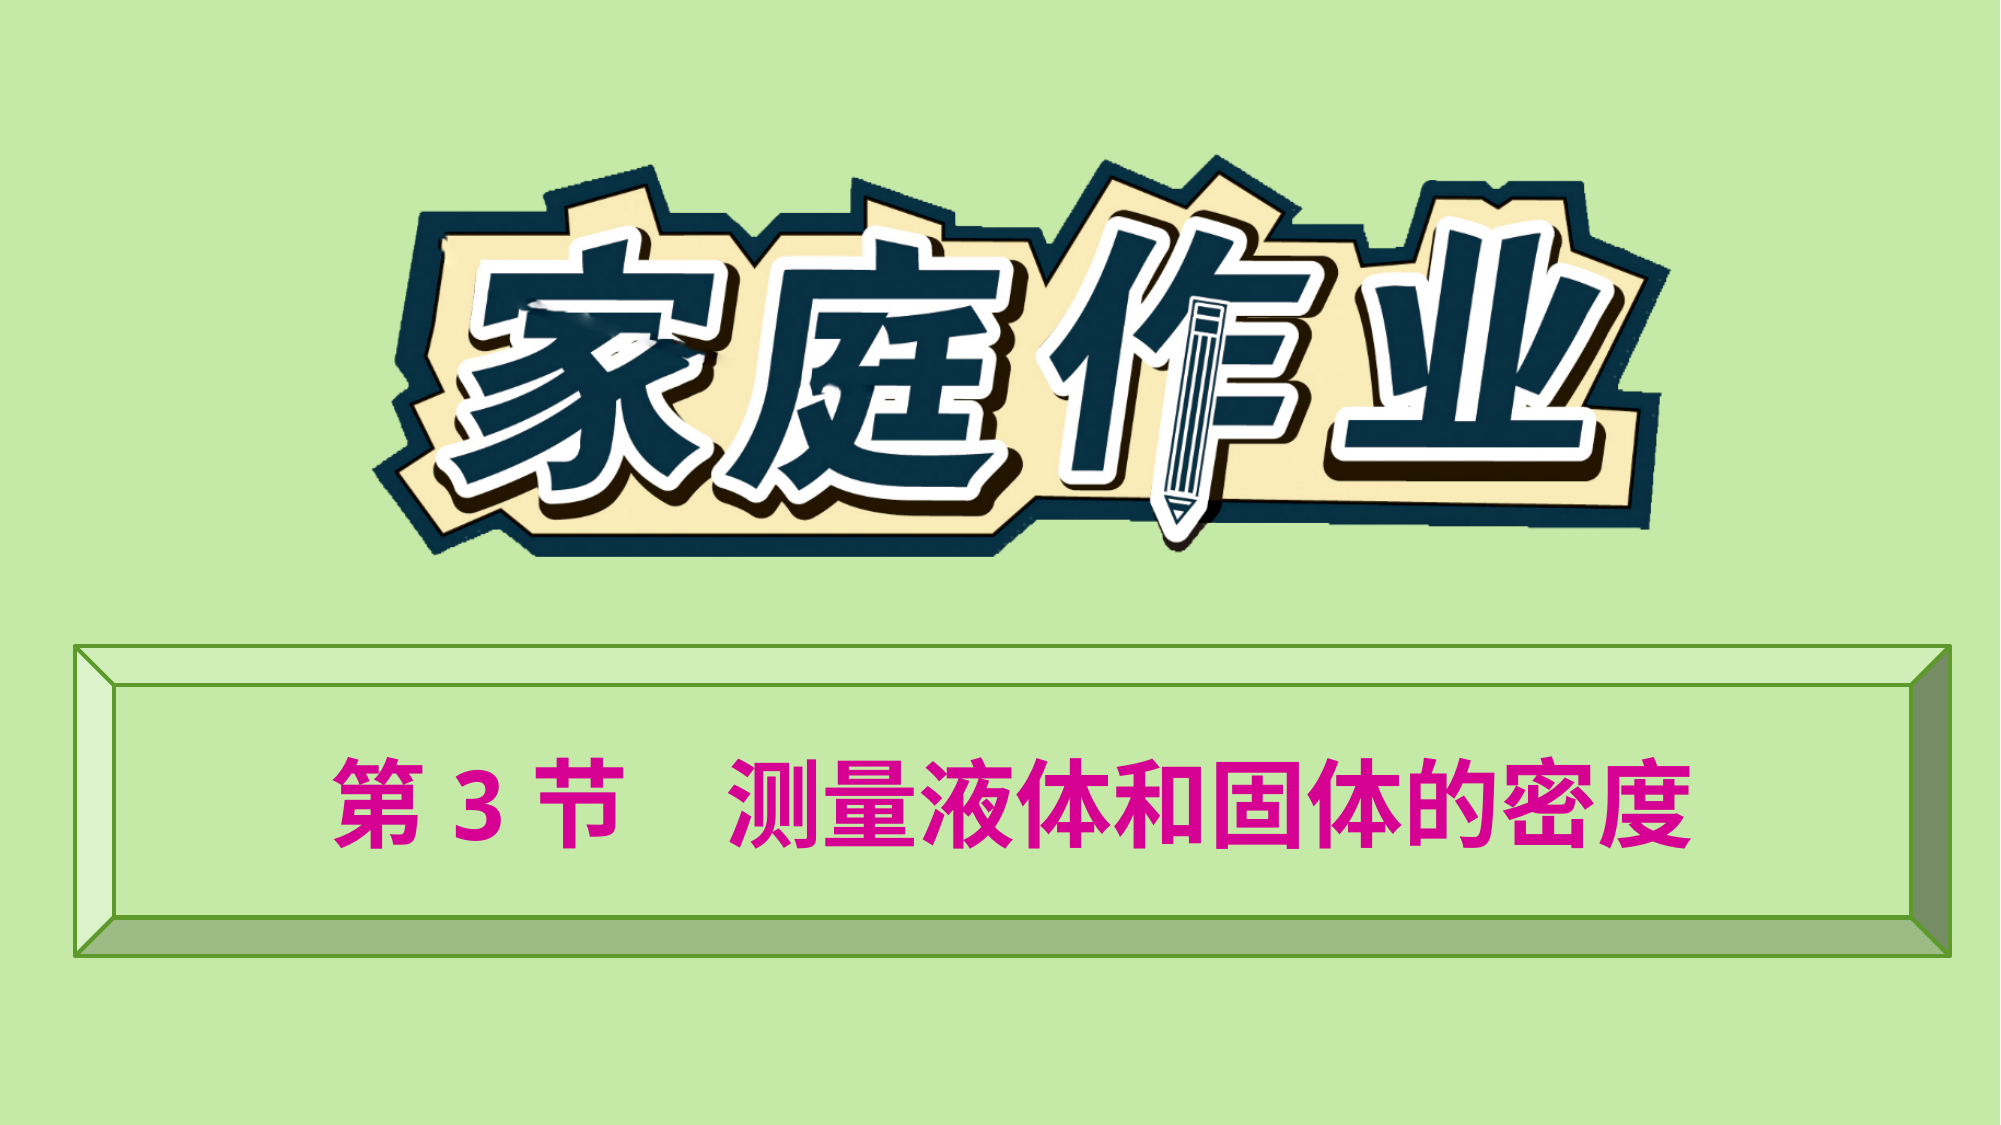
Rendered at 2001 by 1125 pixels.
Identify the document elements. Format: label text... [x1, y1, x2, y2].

text_box 第3节 测量液体和固体的密度 [73, 644, 1952, 958]
picture [369, 87, 1675, 644]
